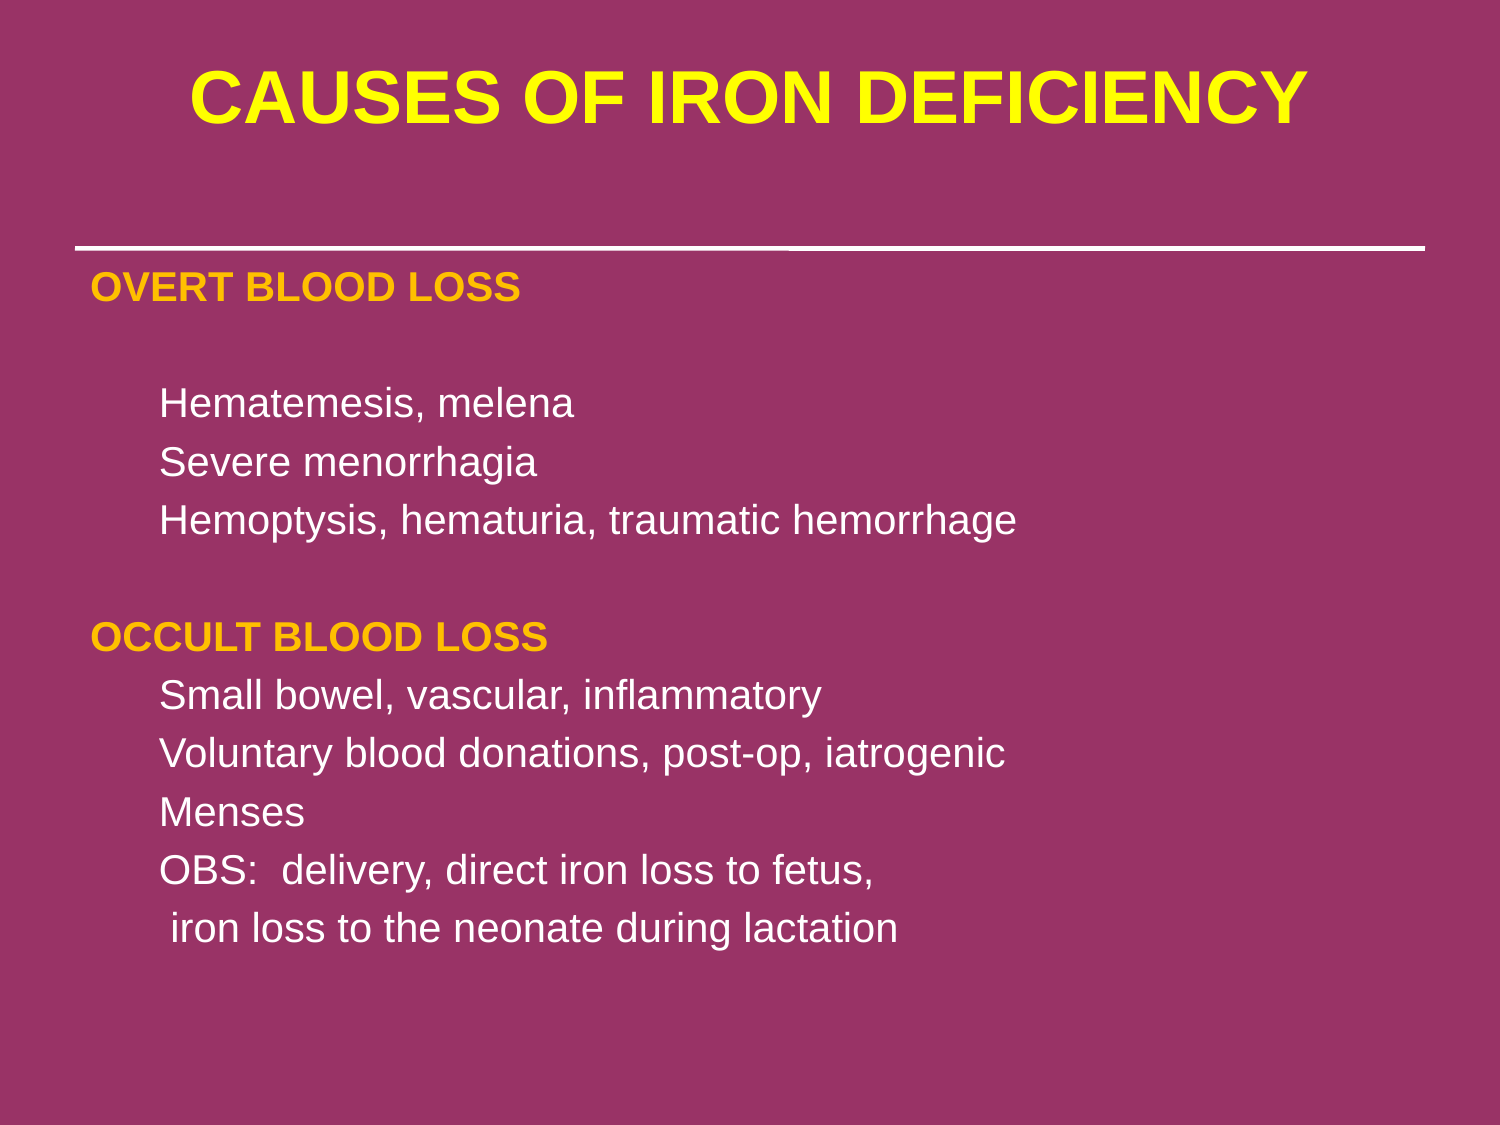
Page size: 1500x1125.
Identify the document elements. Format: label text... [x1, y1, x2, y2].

list OVERT BLOOD LOSS Hematemesis, melena Severe menorrhagia Hemoptysis, hematuria, traumatic hemorrhage OCCULT BLOOD LOSS Small bowel, vascular, inflammatory Voluntary blood donations, post-op, iatrogenic Menses OBS: delivery, direct iron loss to fetus, iron loss to the neonate during lactation [75, 105, 1425, 1005]
title CAUSES OF IRON DEFICIENCY [75, 0, 1425, 105]
